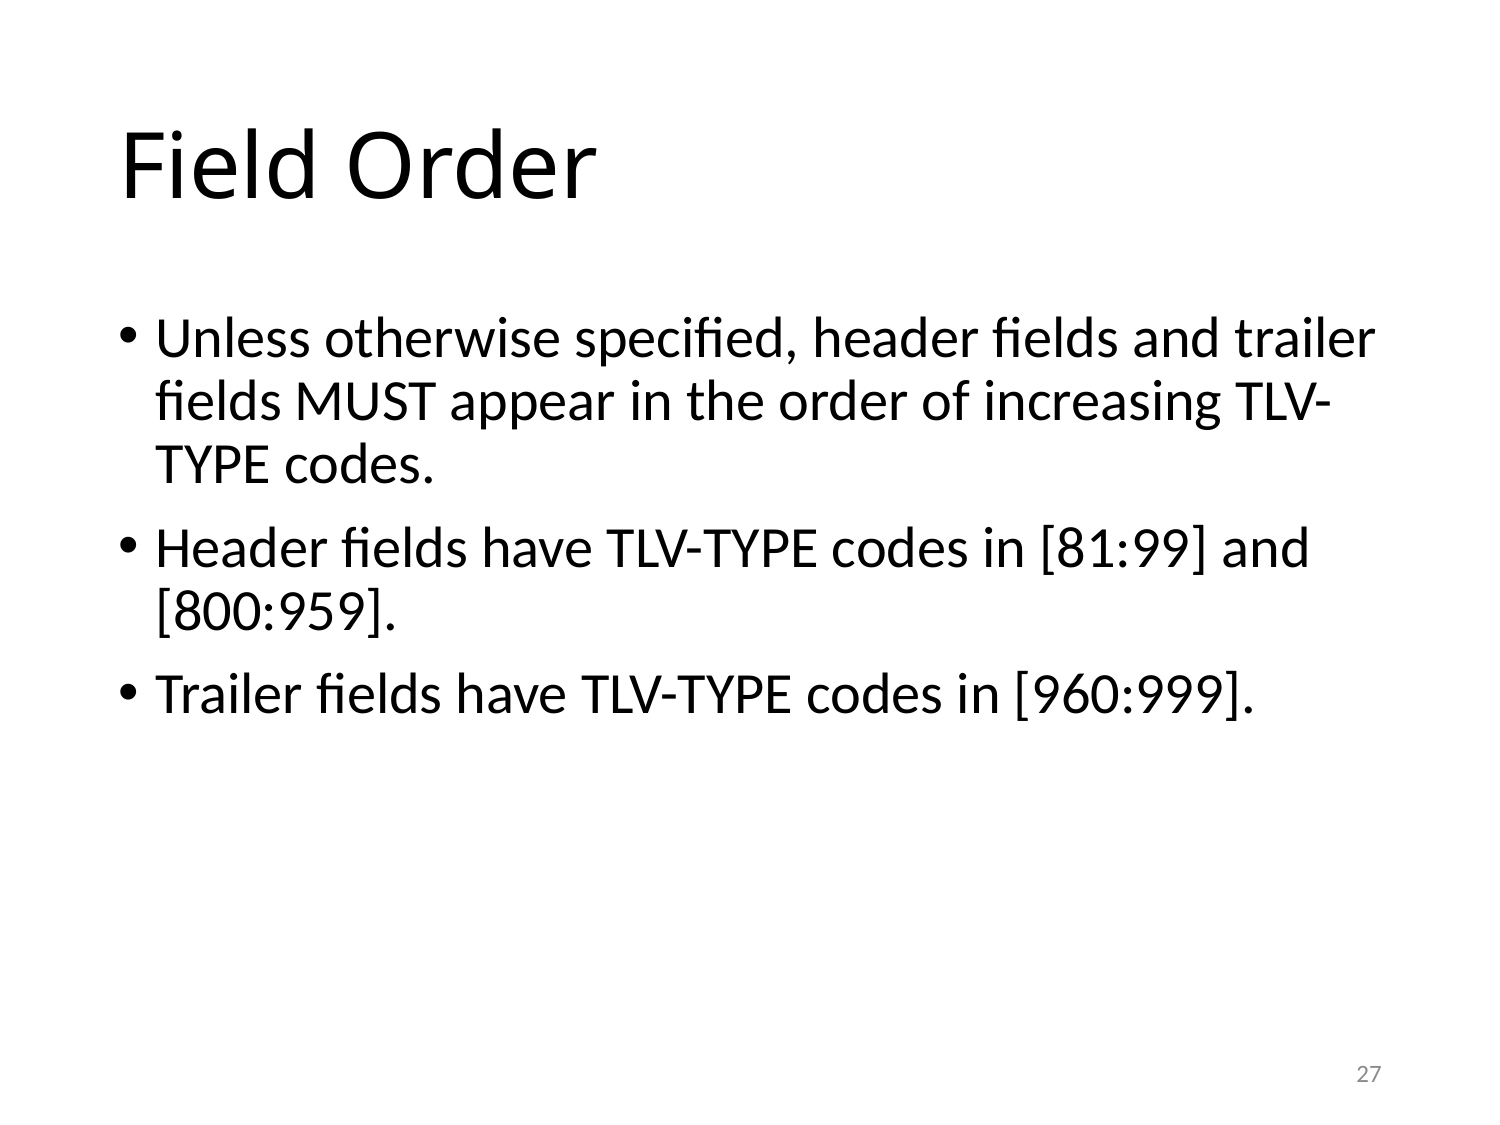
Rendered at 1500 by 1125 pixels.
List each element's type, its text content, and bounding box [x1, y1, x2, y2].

slide_number 27 [1059, 1042, 1397, 1103]
list Unless otherwise specified, header fields and trailer fields MUST appear in the order of increasing TLV-TYPE codes. Header fields have TLV-TYPE codes in [81:99] and [800:959]. Trailer fields have TLV-TYPE codes in [960:999]. [103, 299, 1397, 1014]
title Field Order [103, 59, 1397, 278]
